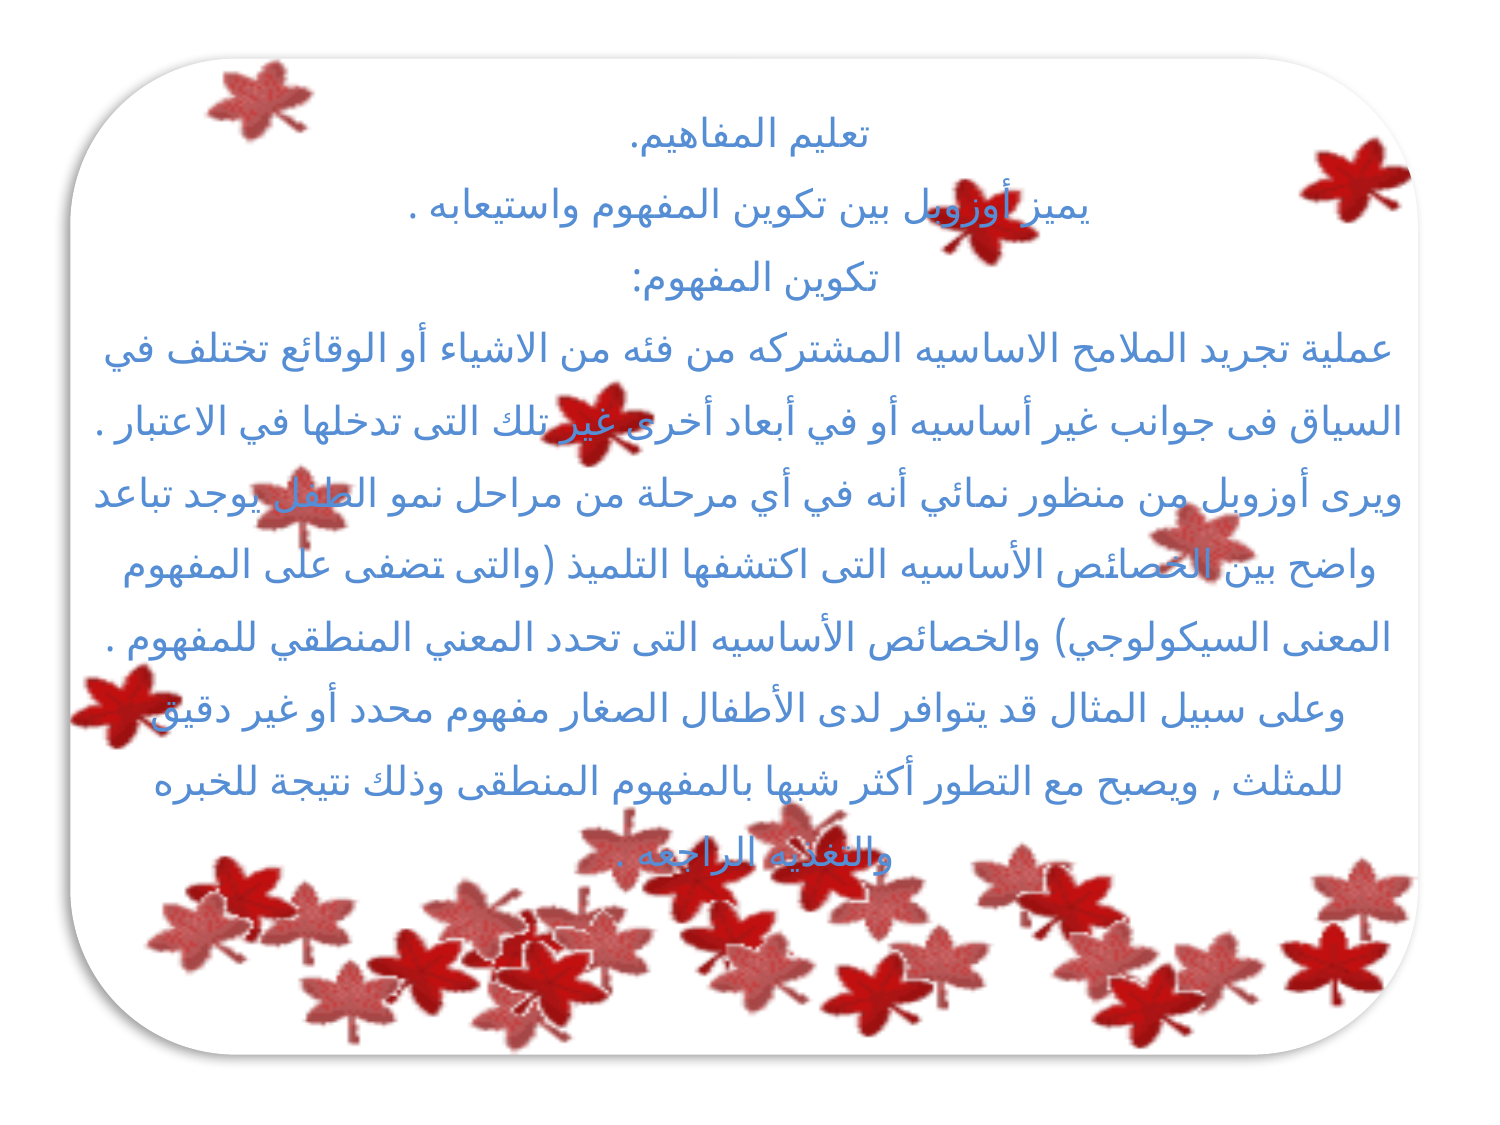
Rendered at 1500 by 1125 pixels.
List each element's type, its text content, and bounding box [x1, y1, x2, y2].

title تعليم المفاهيم. يميز أوزوبل بين تكوين المفهوم واستيعابه . تكوين المفهوم: عملية تجريد الملامح الاساسيه المشتركه من فئه من الاشياء أو الوقائع تختلف في السياق فى جوانب غير أساسيه أو في أبعاد أخرى غير تلك التى تدخلها في الاعتبار . ويرى أوزوبل من منظور نمائي أنه في أي مرحلة من مراحل نمو الطفل يوجد تباعد واضح بين الخصائص الأساسيه التى اكتشفها التلميذ (والتى تضفى على المفهوم المعنى السيكولوجي) والخصائص الأساسيه التى تحدد المعني المنطقي للمفهوم . وعلى سبيل المثال قد يتوافر لدى الأطفال الصغار مفهوم محدد أو غير دقيق للمثلث , ويصبح مع التطور أكثر شبها بالمفهوم المنطقى وذلك نتيجة للخبره والتغذيه الراجعه . [75, 45, 1425, 961]
picture [70, 58, 1419, 1055]
